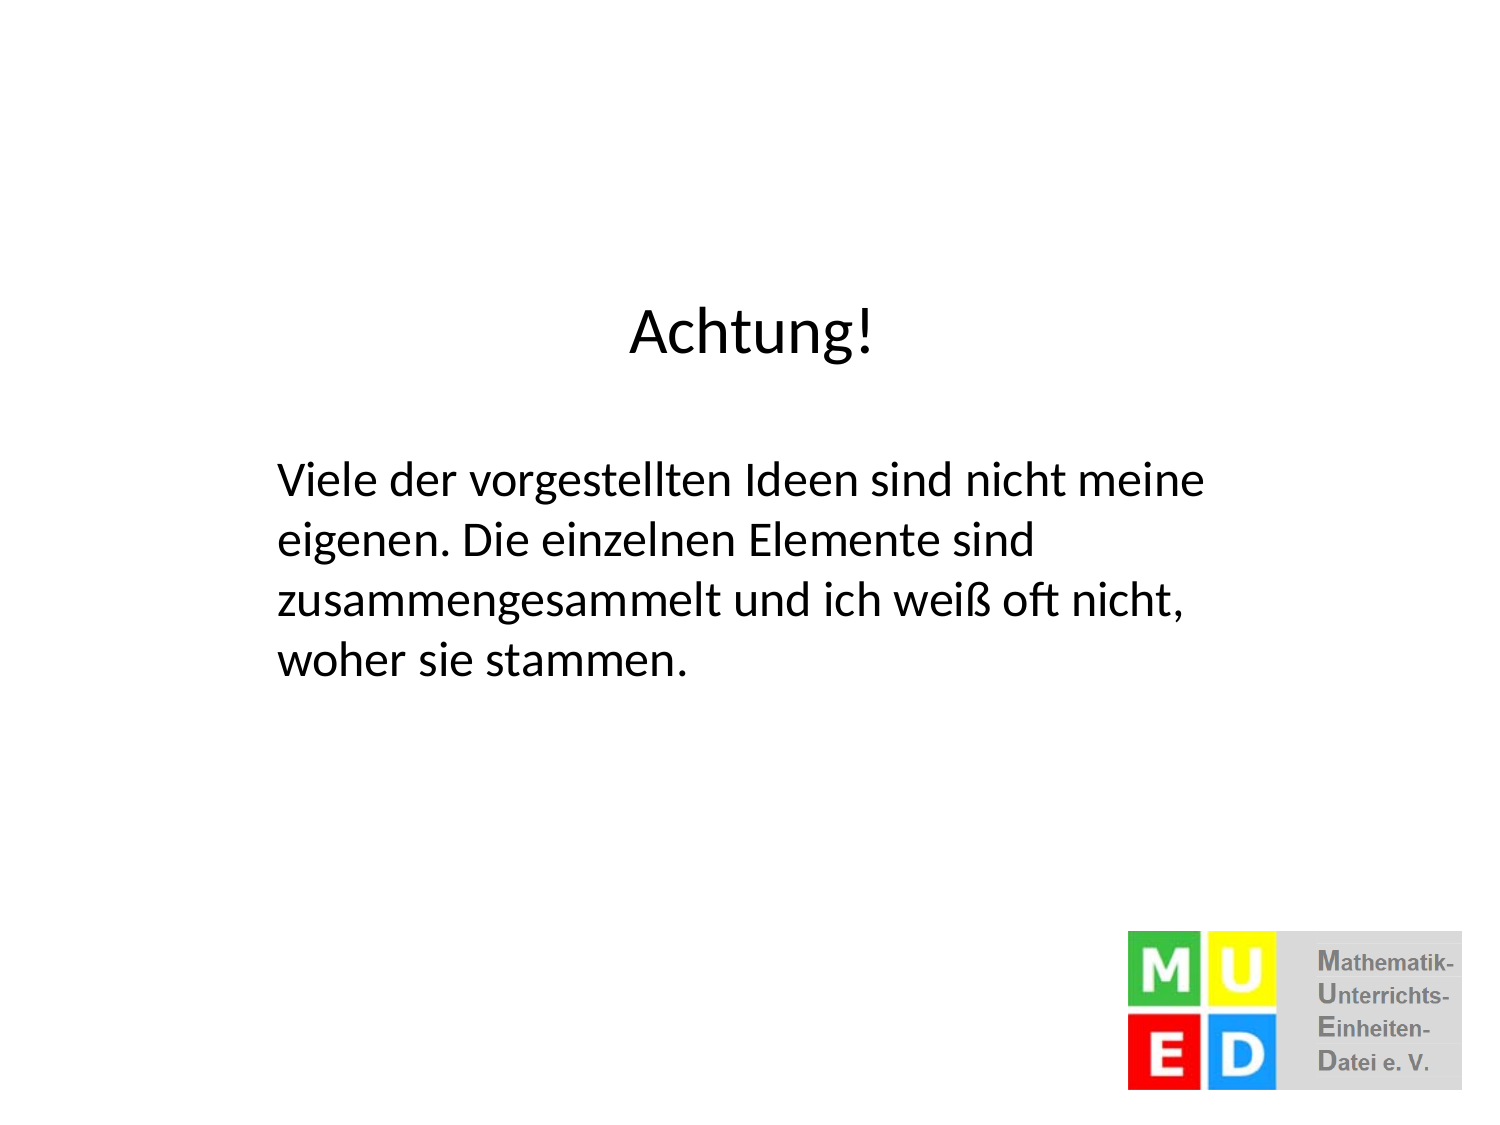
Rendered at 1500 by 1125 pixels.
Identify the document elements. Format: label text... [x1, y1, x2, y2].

picture [1127, 931, 1463, 1091]
text_box Achtung! Viele der vorgestellten Ideen sind nicht meine eigenen. Die einzelnen Elemente sind zusammengesammelt und ich weiß oft nicht, woher sie stammen. [262, 278, 1243, 740]
